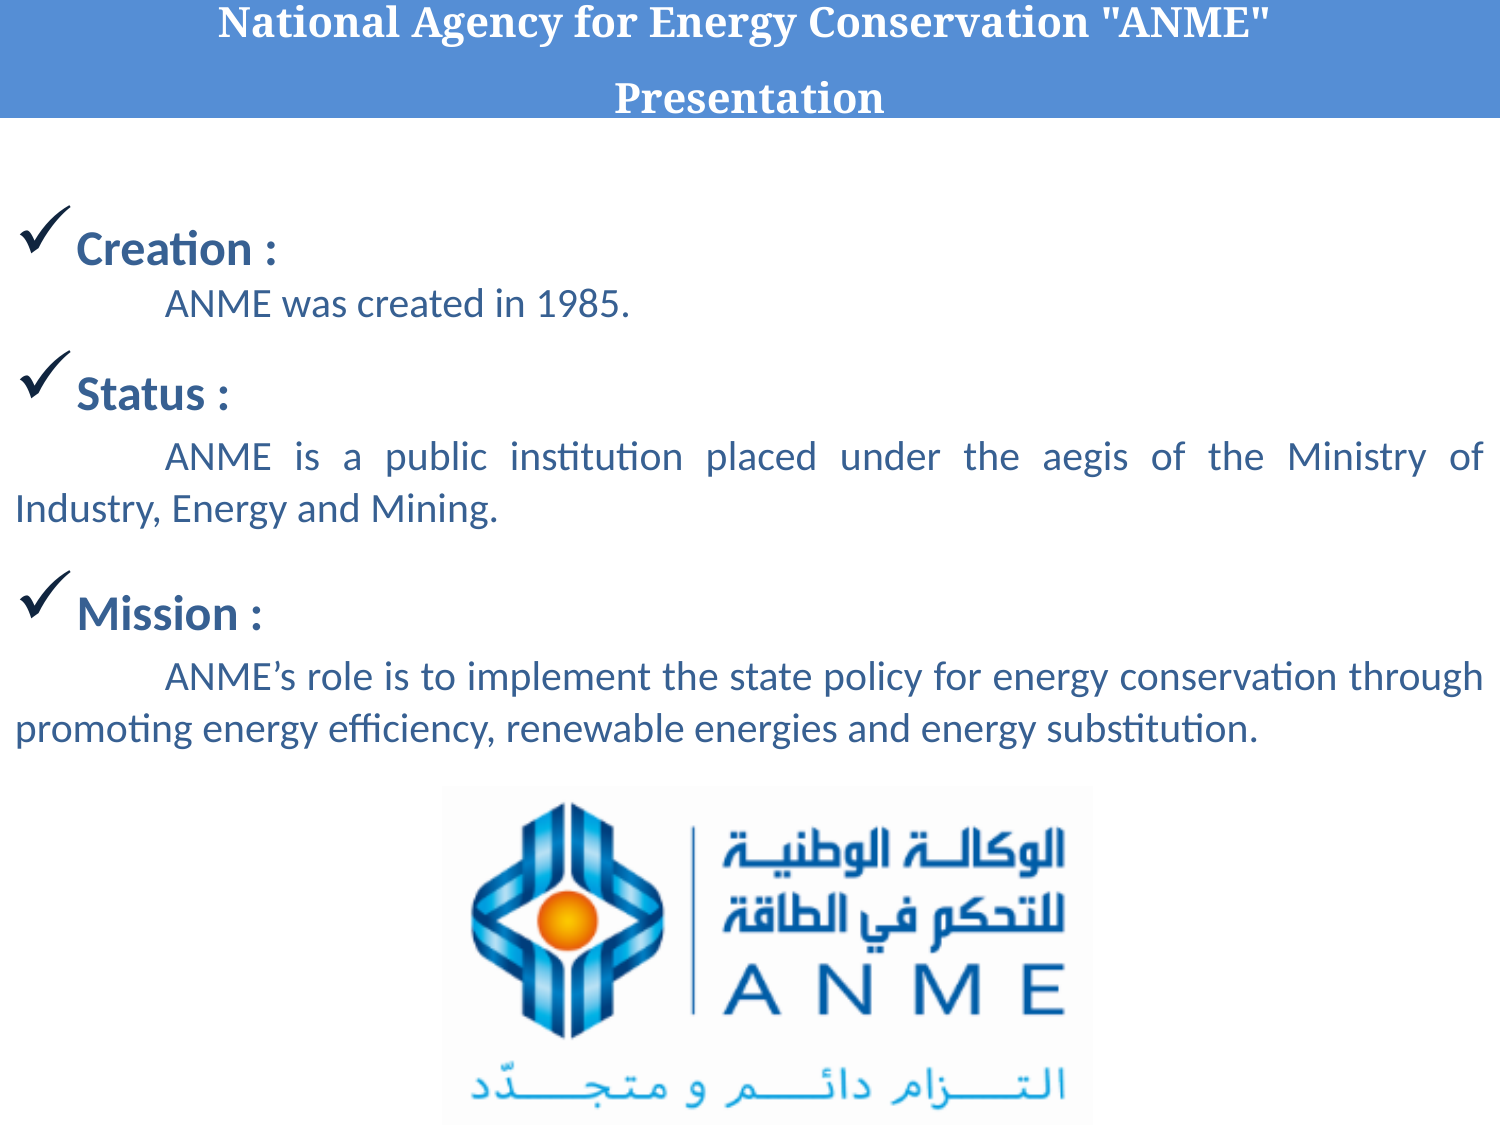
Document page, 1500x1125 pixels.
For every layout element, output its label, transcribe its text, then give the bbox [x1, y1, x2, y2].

text_box Creation : ANME was created in 1985. Status : ANME is a public institution placed under the aegis of the Ministry of Industry, Energy and Mining. Mission : ANME’s role is to implement the state policy for energy conservation through promoting energy efficiency, renewable energies and energy substitution. [0, 208, 1500, 808]
text_box National Agency for Energy Conservation "ANME" Presentation [0, 0, 1500, 118]
picture [442, 786, 1093, 1125]
